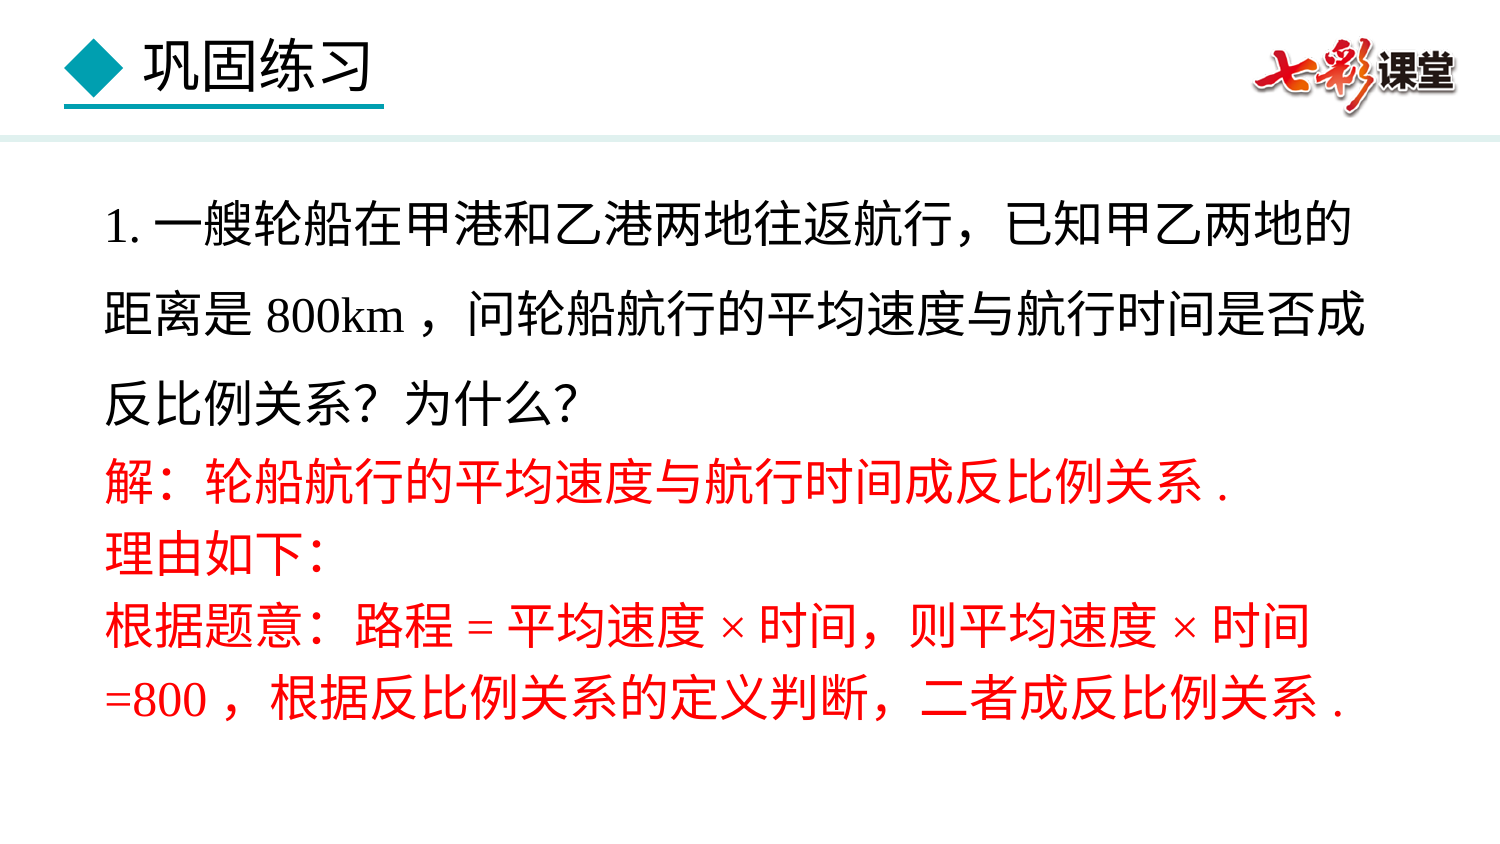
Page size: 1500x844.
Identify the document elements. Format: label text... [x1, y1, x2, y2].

picture [1249, 32, 1461, 118]
text_box 解：轮船航行的平均速度与航行时间成反比例关系. 理由如下： 根据题意：路程=平均速度×时间，则平均速度×时间=800，根据反比例关系的定义判断，二者成反比例关系. [89, 430, 1397, 734]
text_box 1.一艘轮船在甲港和乙港两地往返航行，已知甲乙两地的距离是800km，问轮船航行的平均速度与航行时间是否成反比例关系？为什么？ [88, 154, 1415, 440]
